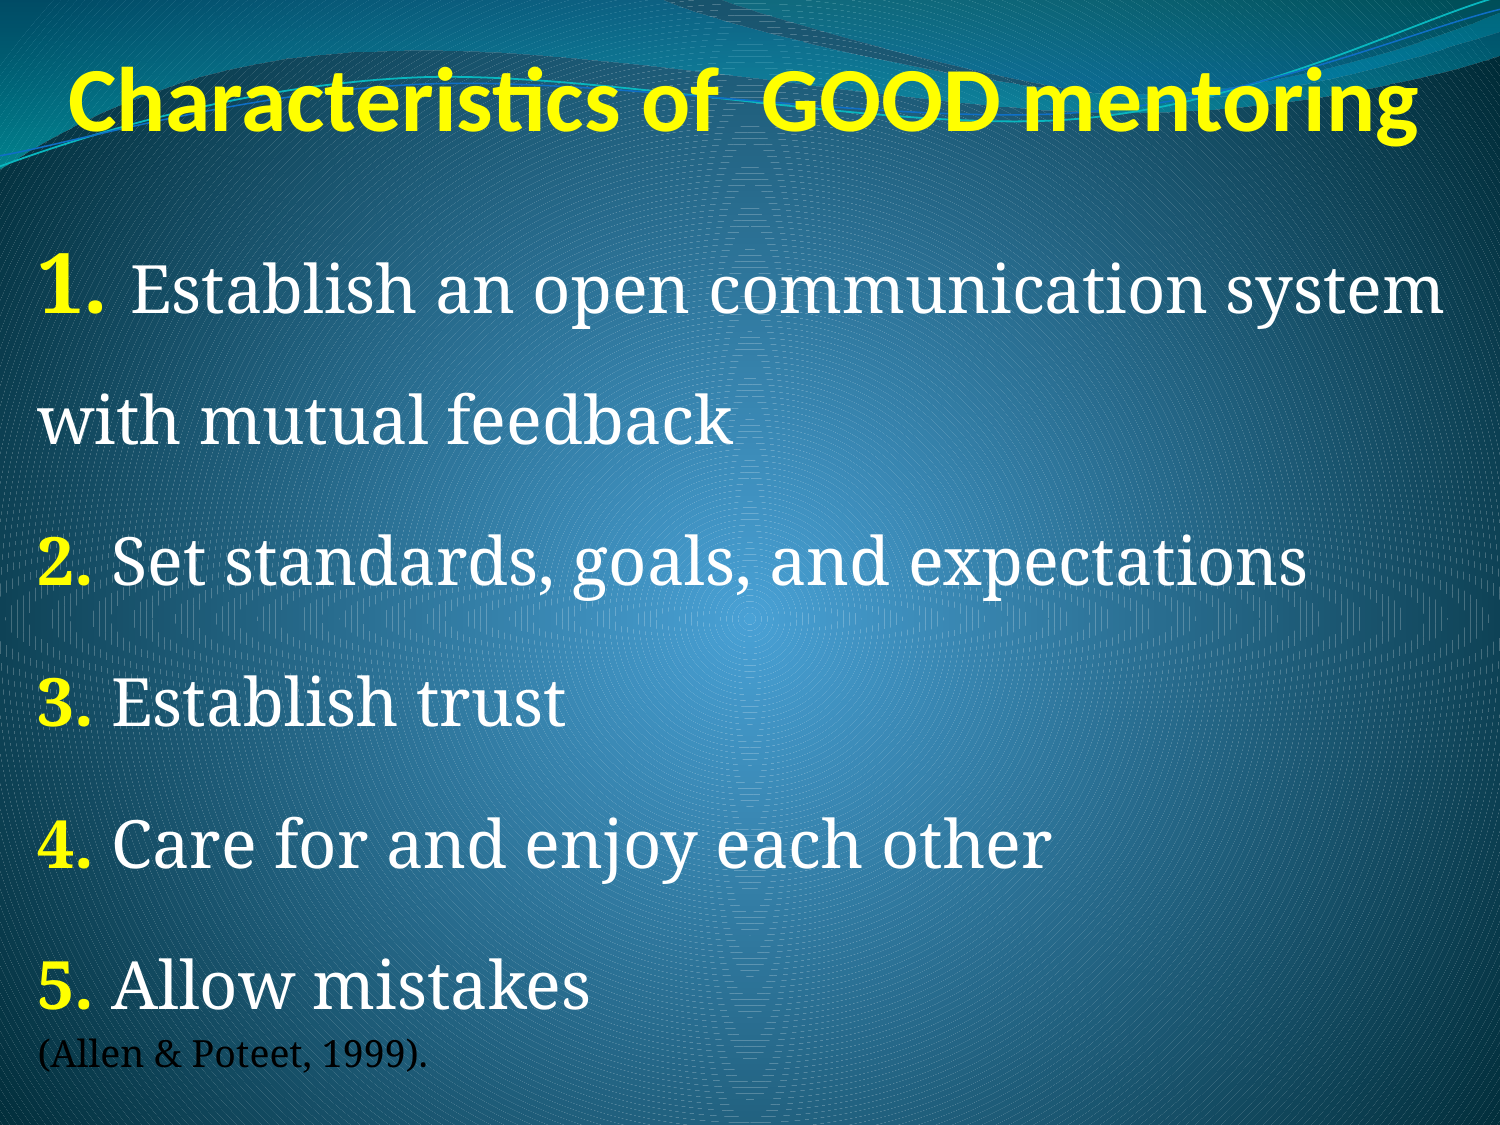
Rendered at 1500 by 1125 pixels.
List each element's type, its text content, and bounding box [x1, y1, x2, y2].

title Characteristics of GOOD mentoring [24, 0, 1488, 150]
subtitle 1. Establish an open communication system with mutual feedback 2. Set standards, goals, and expectations 3. Establish trust 4. Care for and enjoy each other 5. Allow mistakes (Allen & Poteet, 1999). [37, 162, 1500, 1100]
